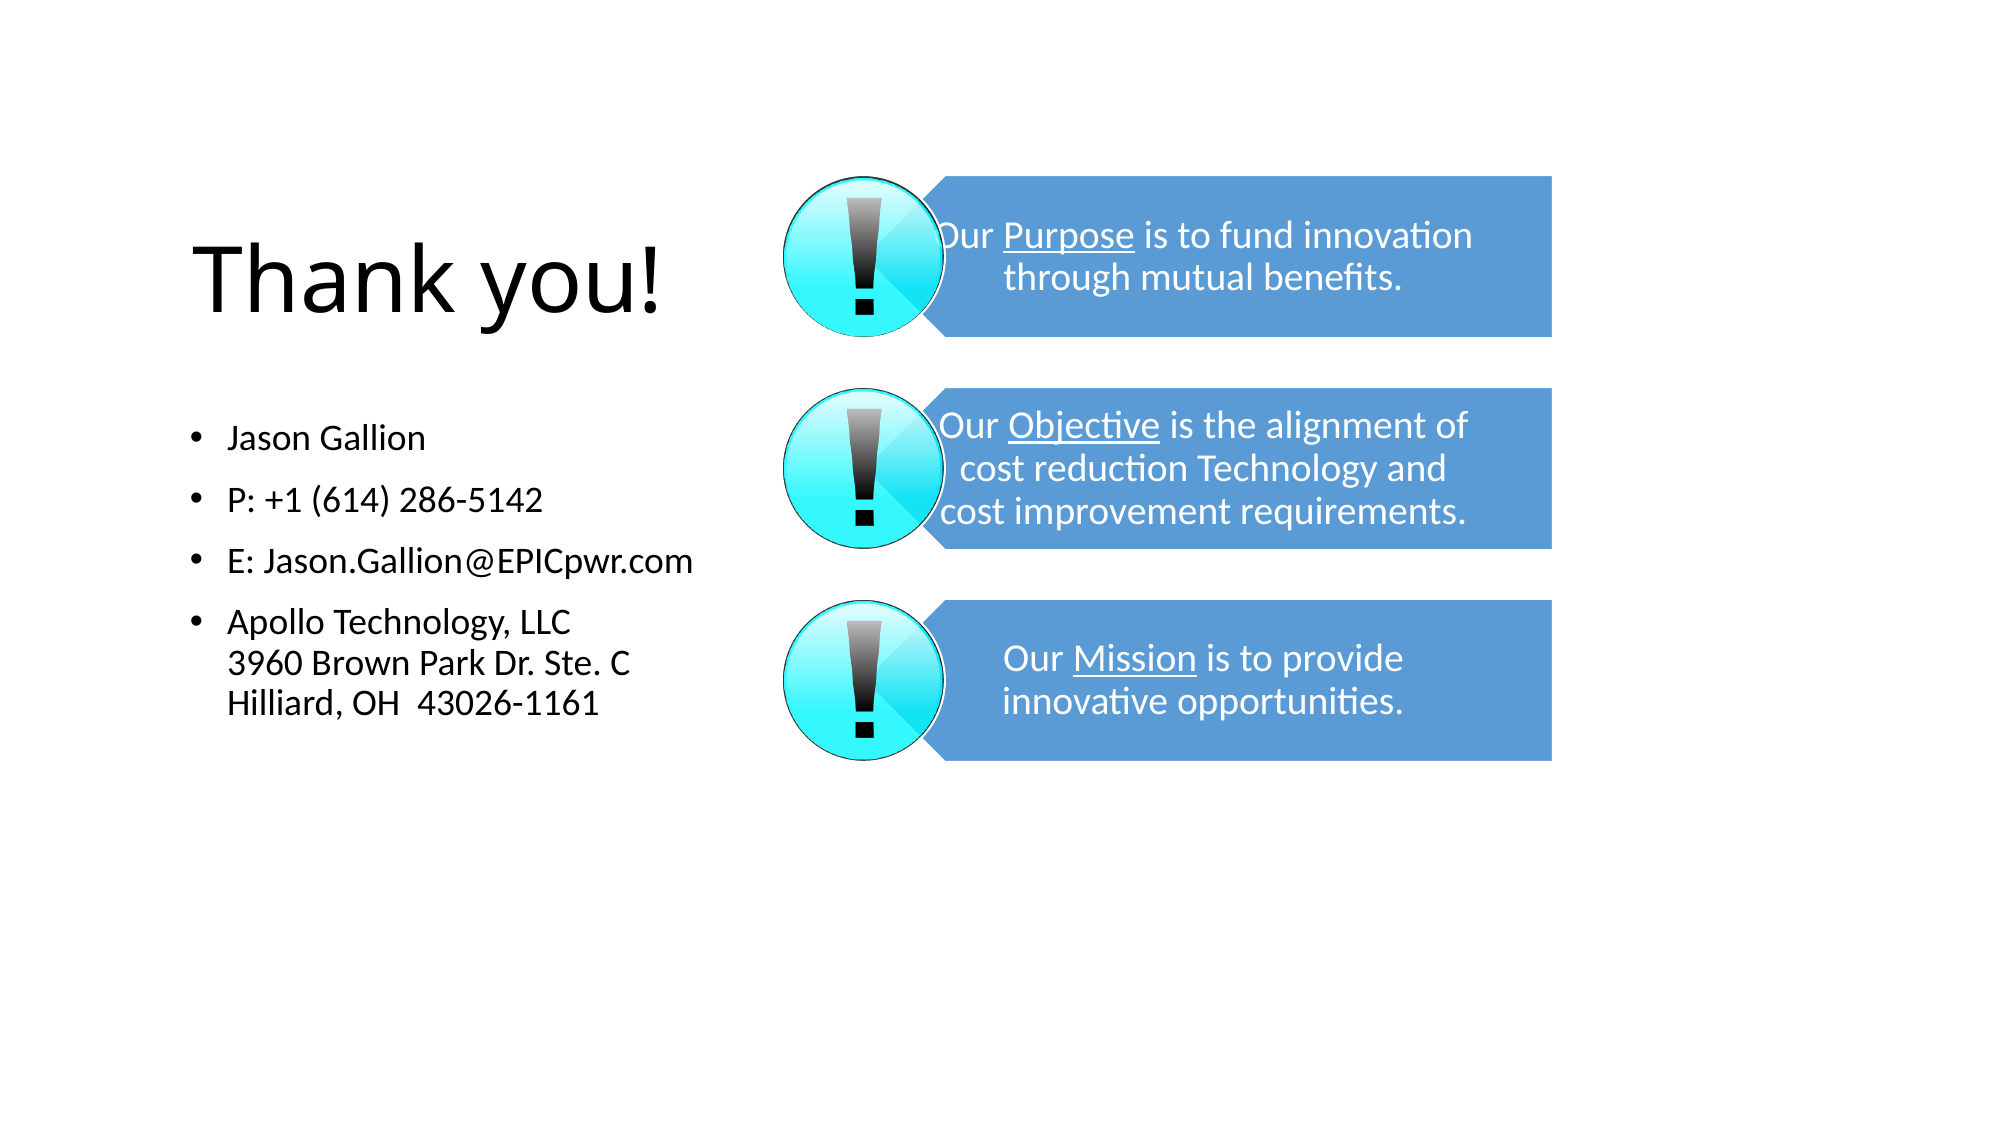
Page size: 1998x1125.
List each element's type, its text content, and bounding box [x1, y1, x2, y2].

title Thank you! [177, 174, 648, 392]
list Jason Gallion P: +1 (614) 286-5142 E: Jason.Gallion@EPICpwr.com Apollo Technology, LLC 3960 Brown Park Dr. Ste. C Hilliard, OH 43026-1161 [174, 410, 1162, 863]
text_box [648, 174, 1686, 763]
